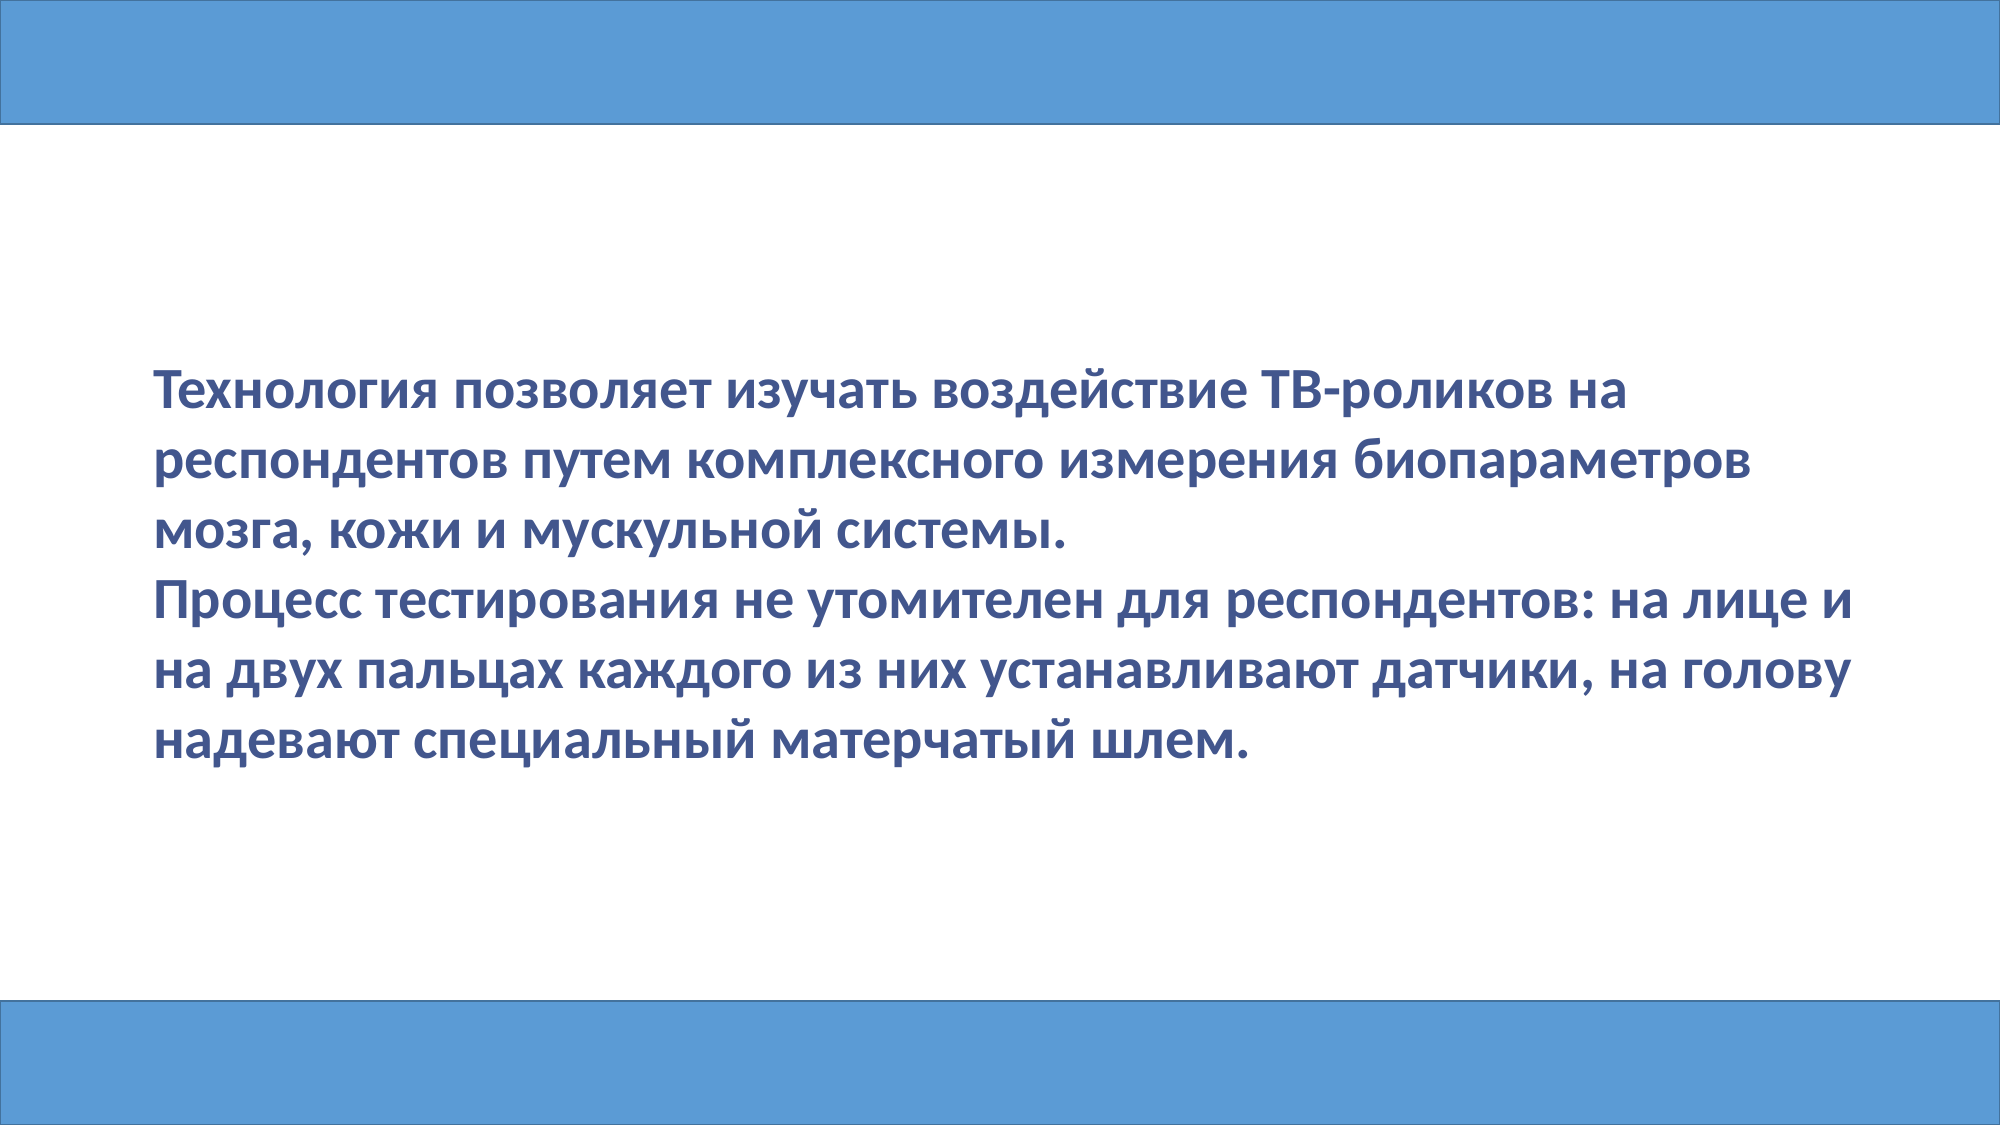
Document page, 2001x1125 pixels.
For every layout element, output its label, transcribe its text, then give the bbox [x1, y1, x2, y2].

list Технология позволяет изучать воздействие ТВ-роликов на респондентов путем комплексного измерения биопараметров мозга, кожи и мускульной системы. Процесс тестирования не утомителен для респондентов: на лице и на двух пальцах каждого из них устанавливают датчики, на голову надевают специальный матерчатый шлем. [138, 343, 1939, 1001]
text_box [0, 1001, 2000, 1125]
text_box [0, 0, 2000, 124]
